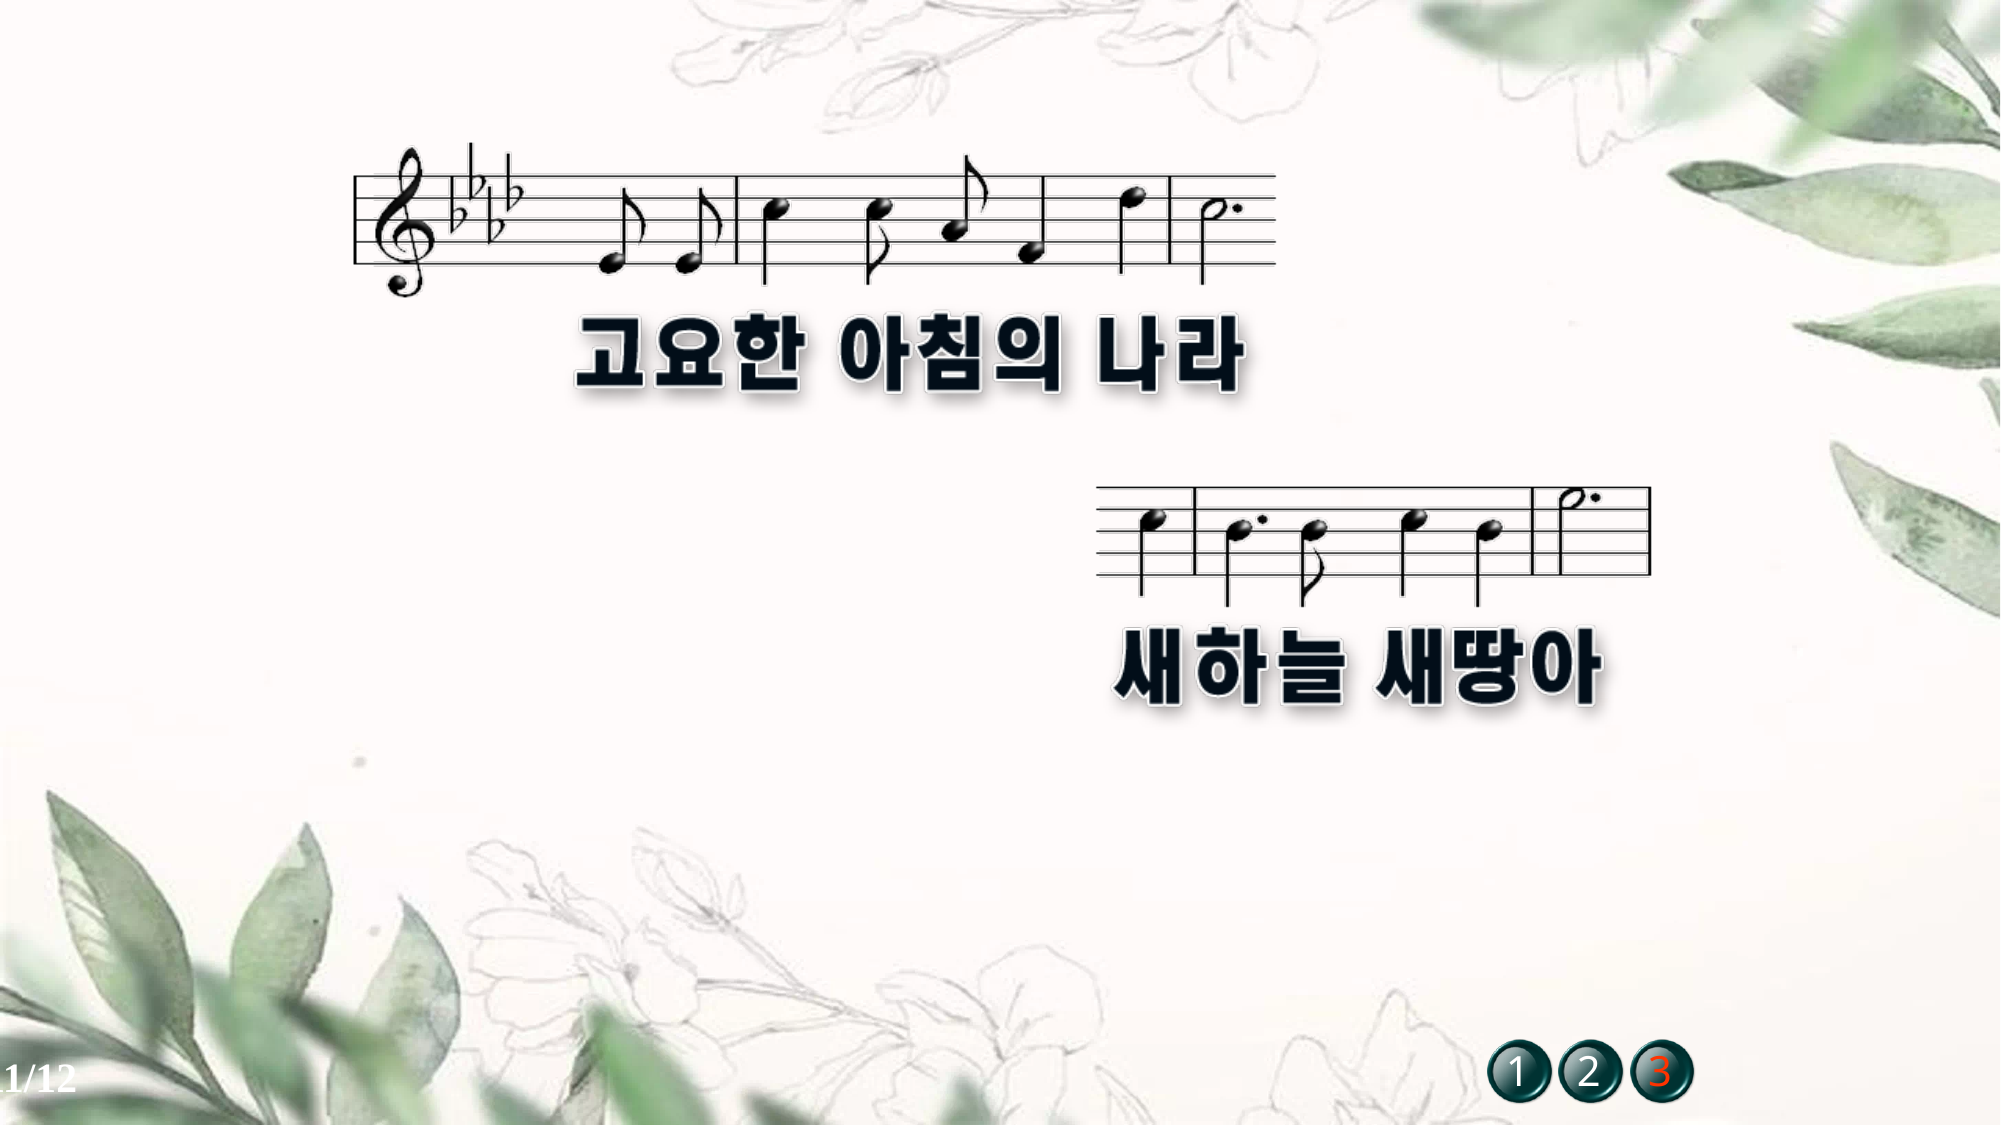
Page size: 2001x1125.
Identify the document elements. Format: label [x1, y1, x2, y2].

text_box [1555, 1035, 1626, 1106]
picture [0, 0, 2001, 1125]
text_box [1484, 1035, 1555, 1106]
text_box [1627, 1035, 1697, 1106]
